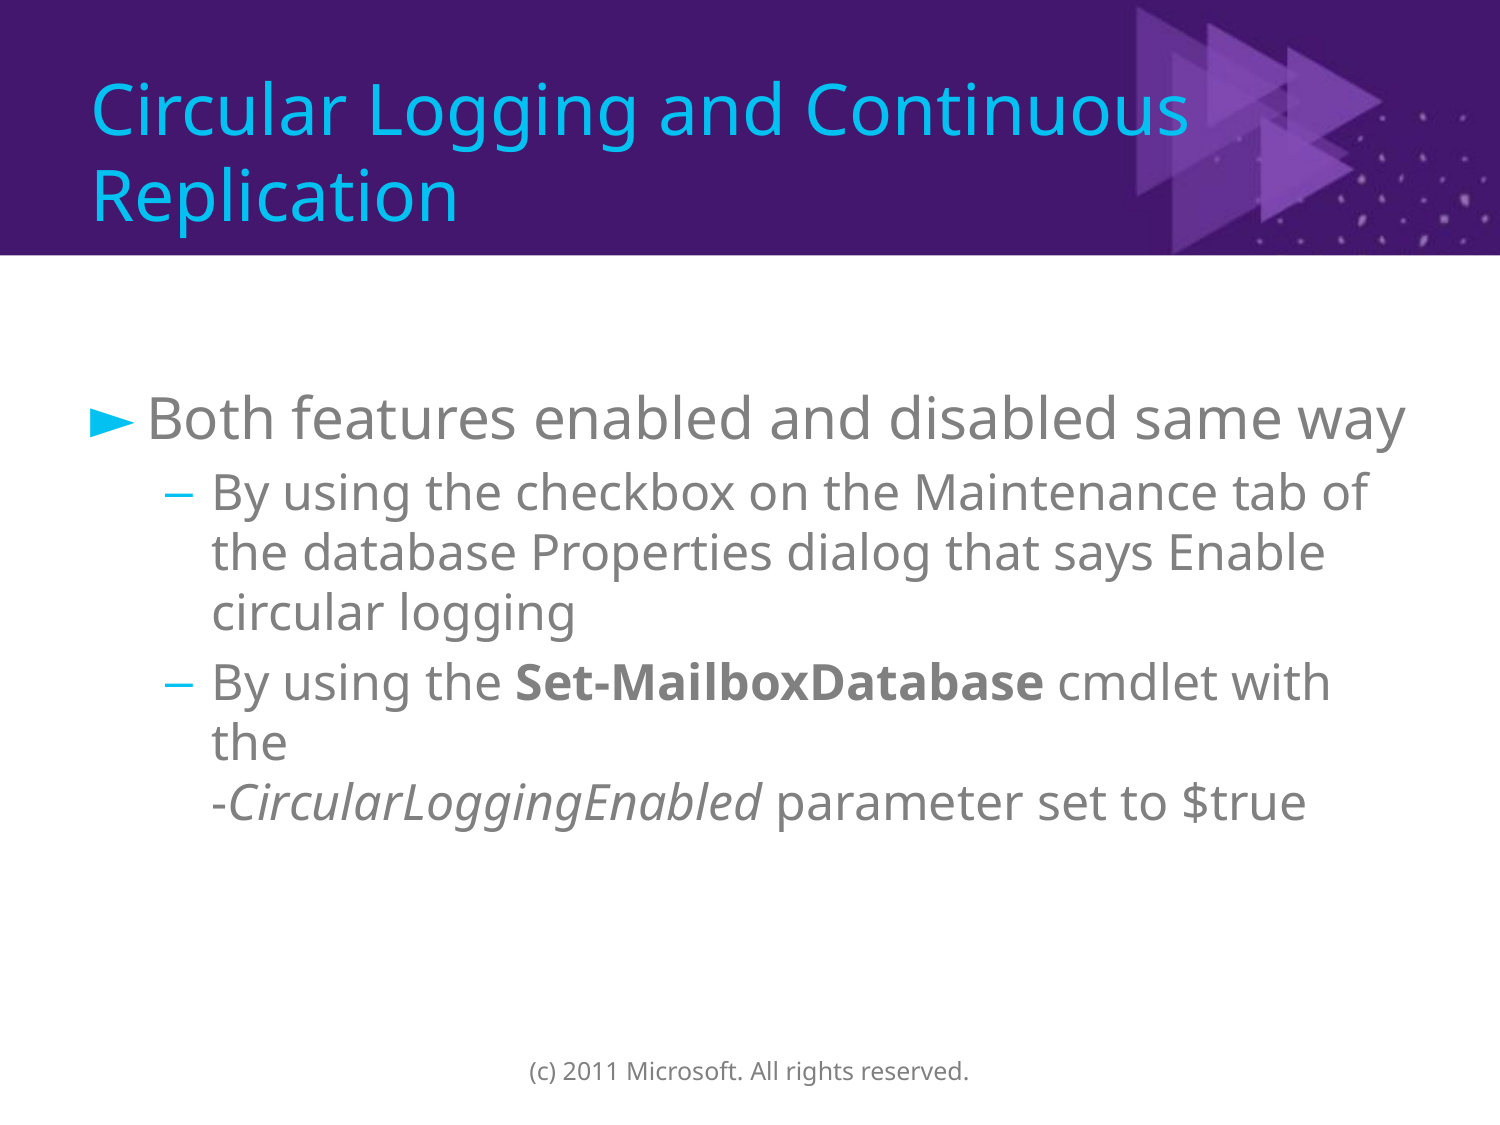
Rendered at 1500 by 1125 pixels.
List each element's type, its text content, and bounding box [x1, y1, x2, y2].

title Circular Logging and Continuous Replication [75, 56, 1425, 244]
list Both features enabled and disabled same way By using the checkbox on the Maintenance tab of the database Properties dialog that says Enable circular logging By using the Set-MailboxDatabase cmdlet with the -CircularLoggingEnabled parameter set to $true [75, 373, 1425, 1005]
footer (c) 2011 Microsoft. All rights reserved. [512, 1042, 988, 1103]
picture [0, 0, 1500, 255]
